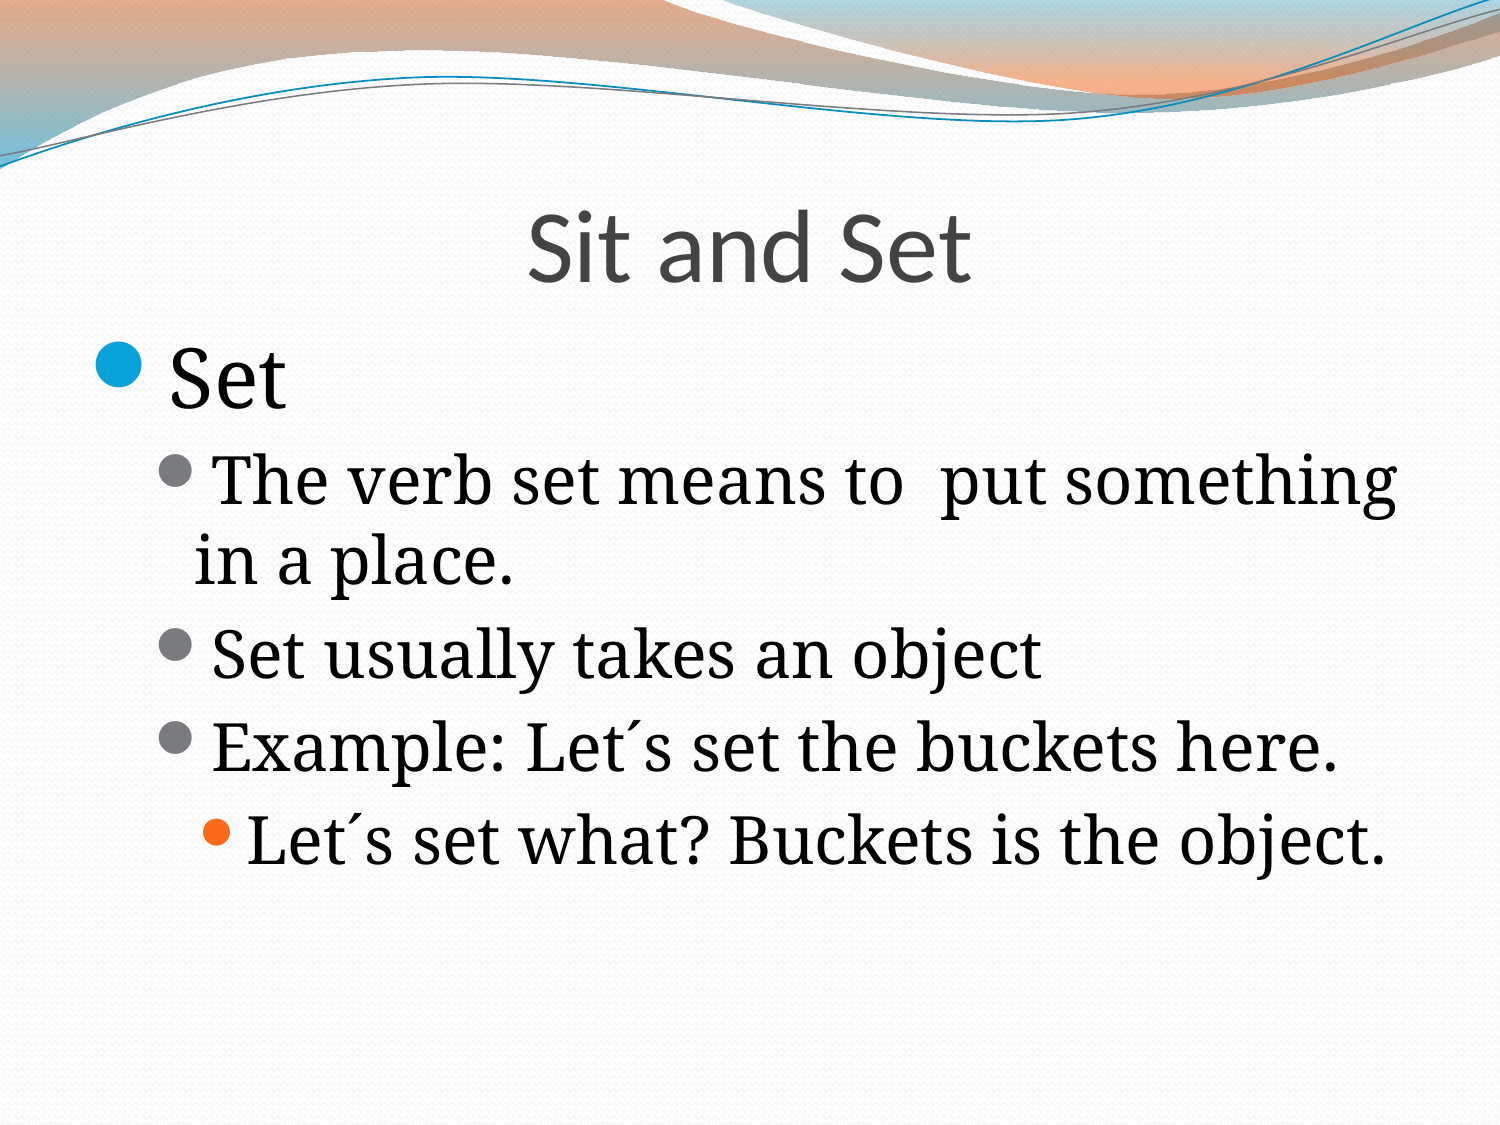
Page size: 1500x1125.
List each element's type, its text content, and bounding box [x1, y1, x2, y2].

list Set The verb set means to put something in a place. Set usually takes an object Example: Let´s set the buckets here. Let´s set what? Buckets is the object. [75, 317, 1425, 1038]
title Sit and Set [75, 115, 1425, 303]
